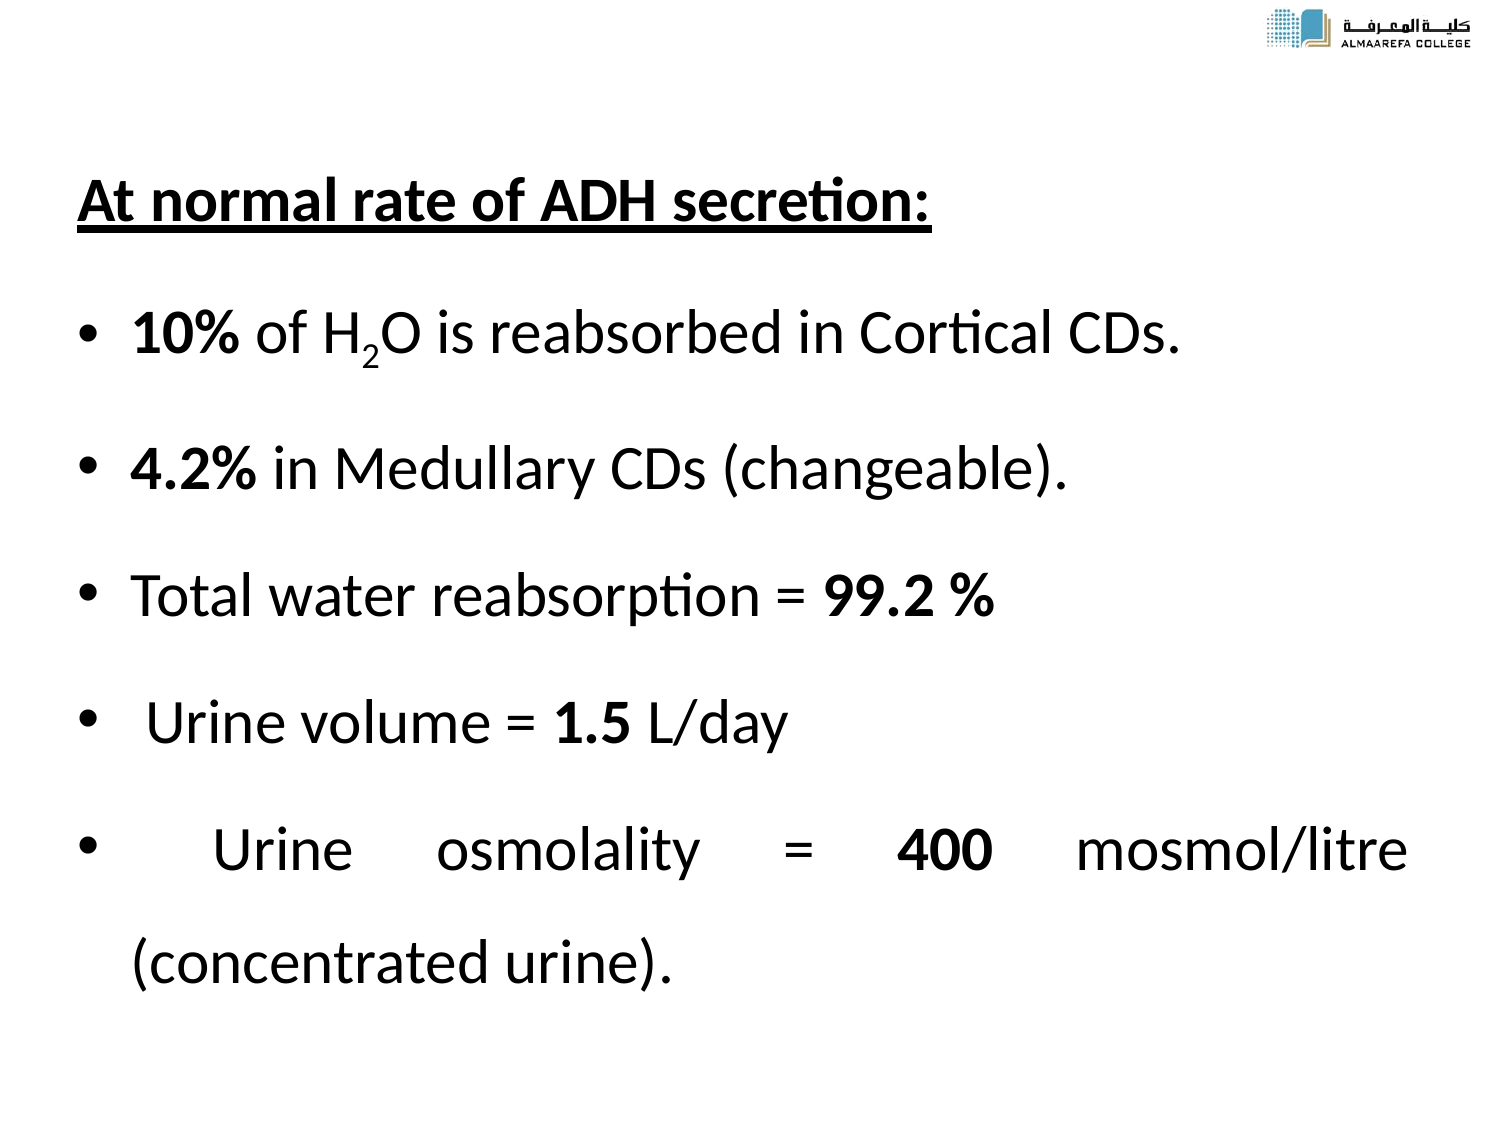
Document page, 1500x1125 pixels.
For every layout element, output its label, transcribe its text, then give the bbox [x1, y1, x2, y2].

list At normal rate of ADH secretion: 10% of H2O is reabsorbed in Cortical CDs. 4.2% in Medullary CDs (changeable). Total water reabsorption = 99.2 % Urine volume = 1.5 L/day Urine osmolality = 400 mosmol/litre (concentrated urine). [62, 112, 1425, 1005]
picture [1262, 0, 1475, 65]
